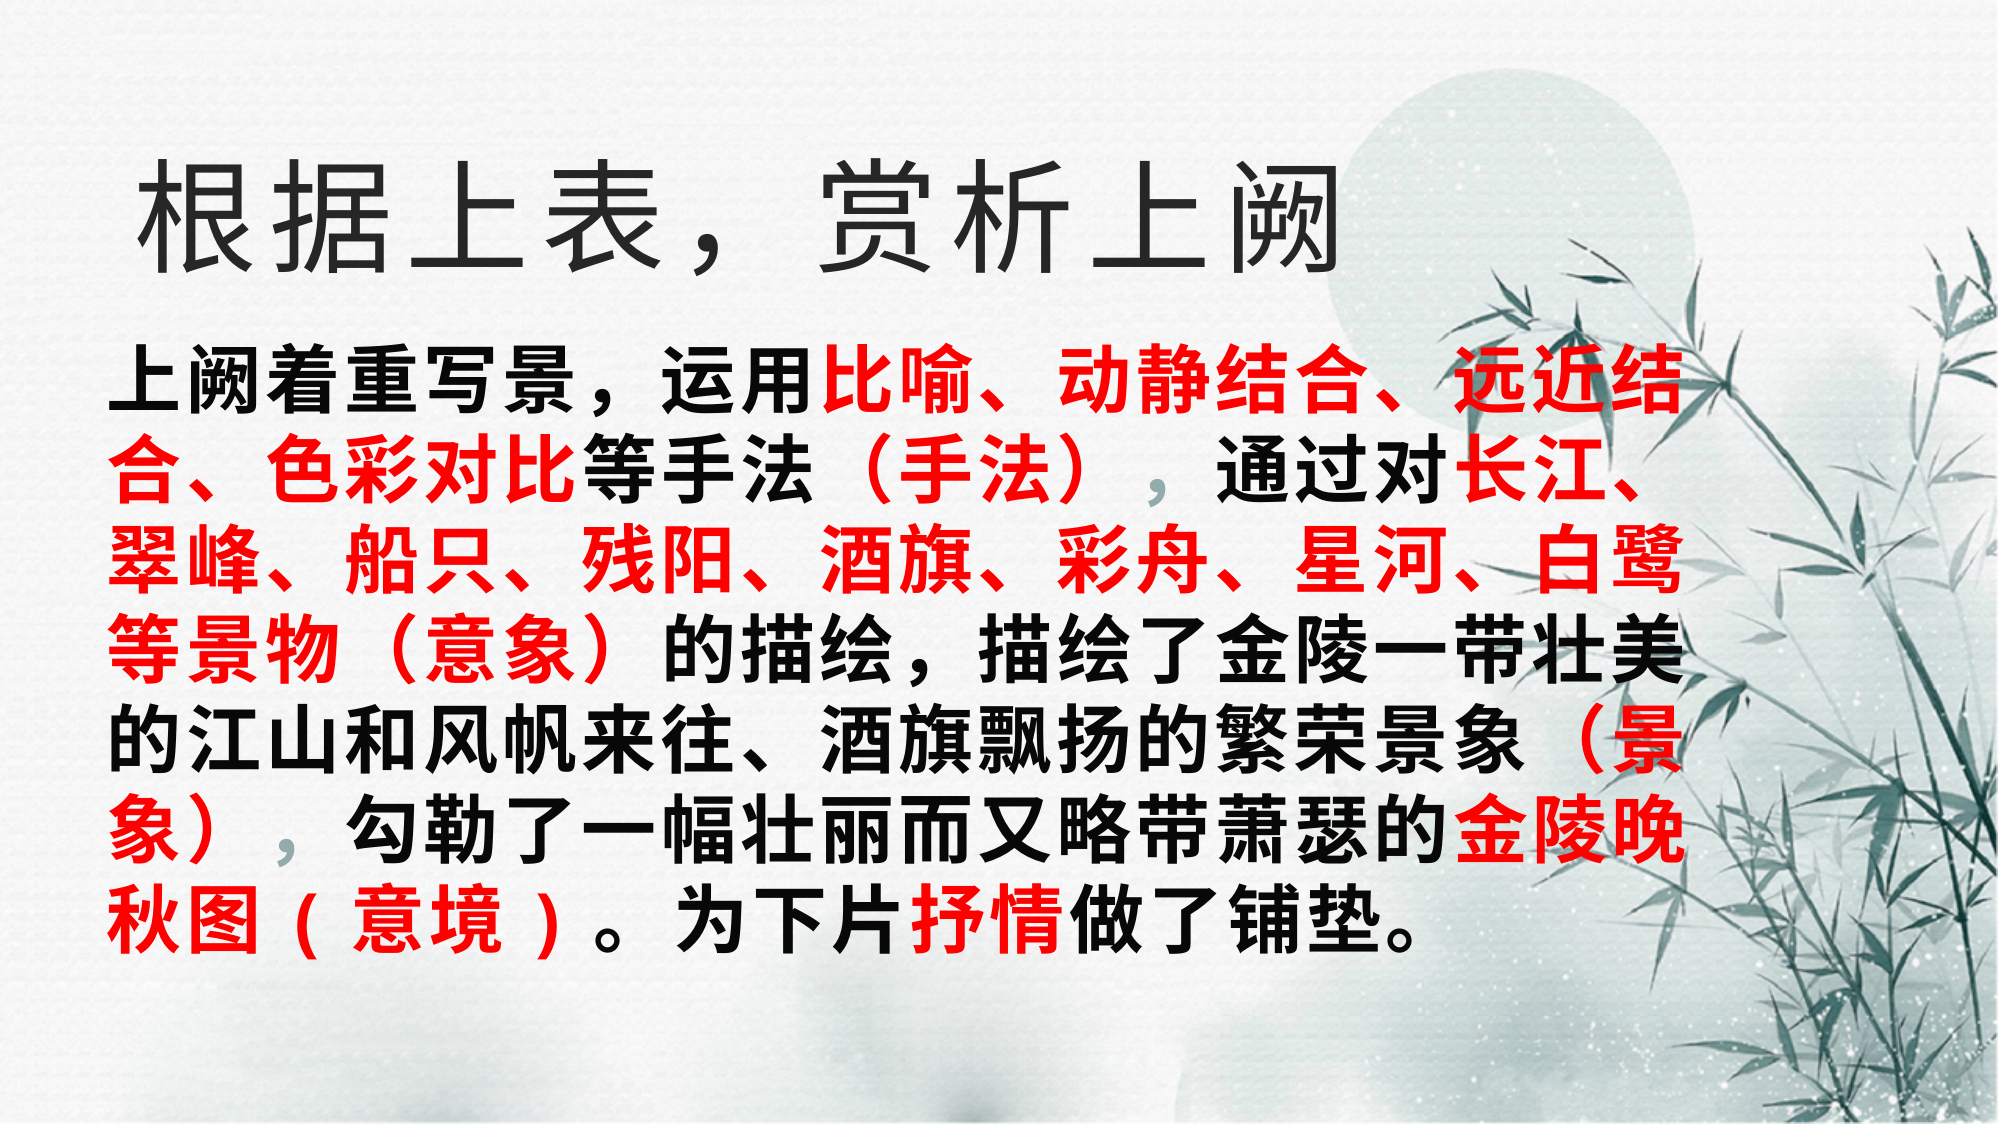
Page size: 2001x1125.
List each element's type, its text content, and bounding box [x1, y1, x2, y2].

title 根据上表，赏析上阙 [118, 93, 1371, 296]
picture [0, 0, 1998, 1124]
subtitle 上阙着重写景，运用比喻、动静结合、远近结合、色彩对比等手法（手法），通过对长江、翠峰、船只、残阳、酒旗、彩舟、星河、白鹭等景物（意象）的描绘，描绘了金陵一带壮美的江山和风帆来往、酒旗飘扬的繁荣景象（景象），勾勒了一幅壮丽而又略带萧瑟的金陵晚秋图(意境)。为下片抒情做了铺垫。 [92, 325, 1745, 662]
